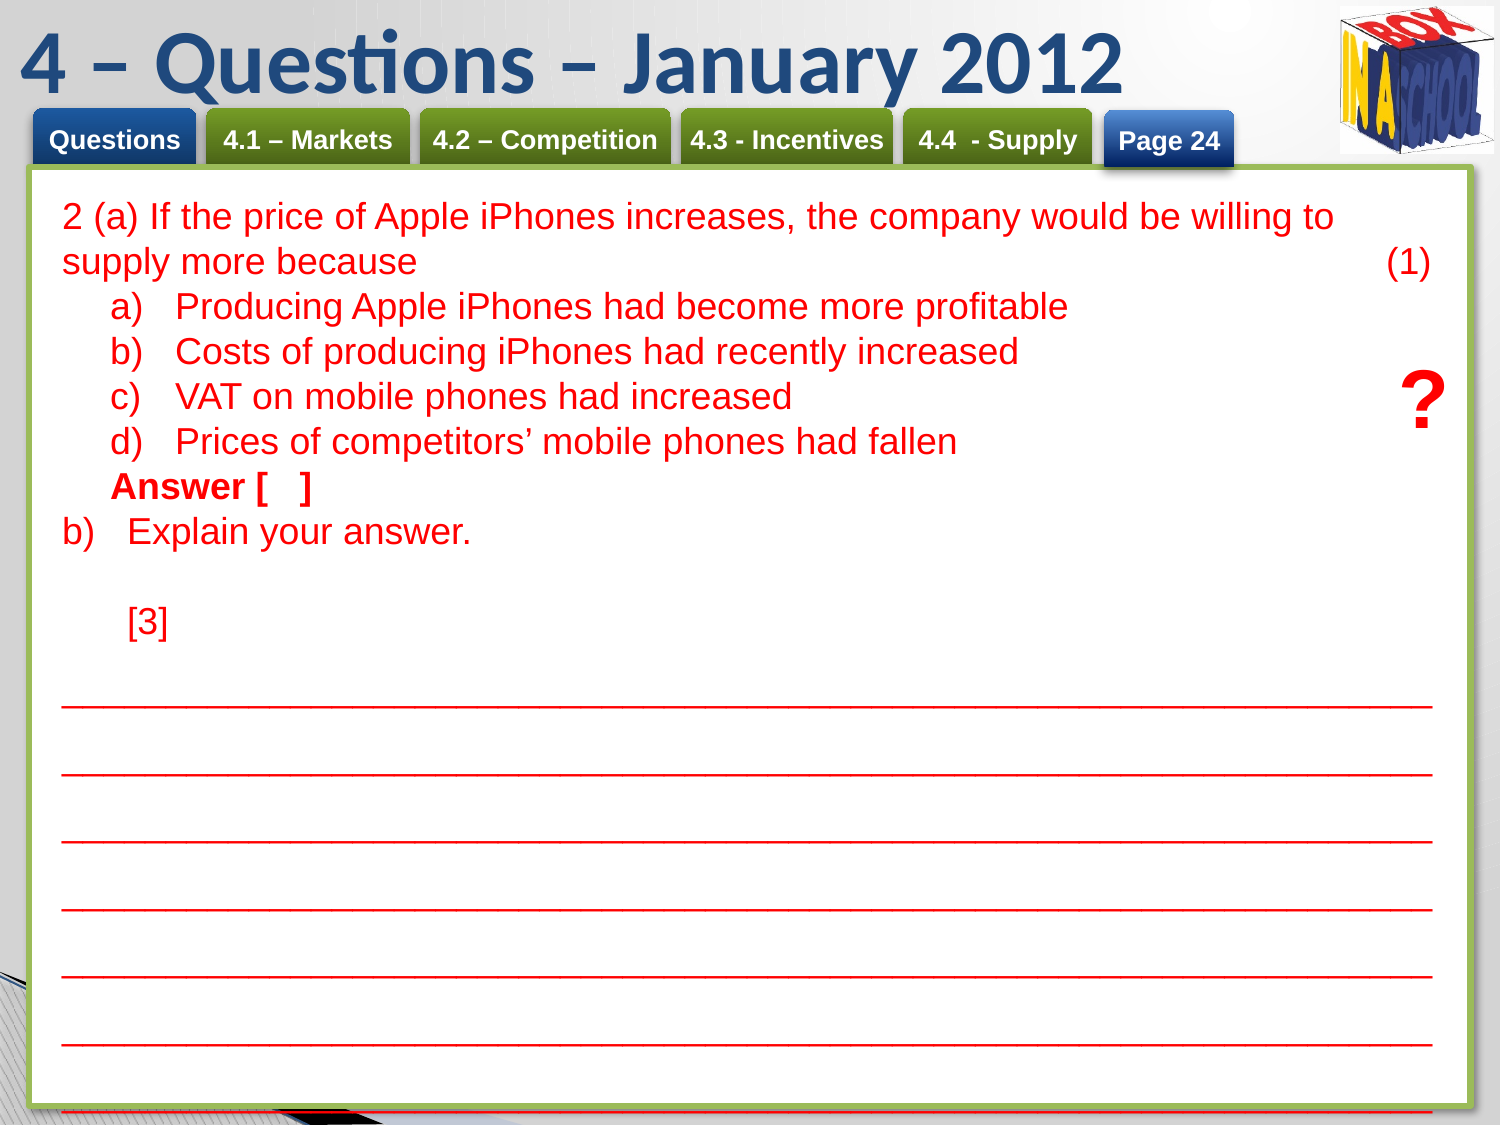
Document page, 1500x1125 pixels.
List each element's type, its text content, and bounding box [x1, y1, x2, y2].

picture [1340, 6, 1495, 154]
text_box ? [1383, 338, 1464, 453]
title 4 – Questions – January 2012 [5, 11, 1270, 102]
text_box Page 24 [1104, 109, 1235, 167]
text_box 2 (a) If the price of Apple iPhones increases, the company would be willing to supply more because (1) Producing Apple iPhones had become more profitable Costs of producing iPhones had recently increased VAT on mobile phones had increased Prices of competitors’ mobile phones had fallen Answer [ ] Explain your answer. [3] _____________________________________________________________________________________________________________________________________________________________________________________________________________________________________________________________________________________________________________________________________________________________________________________________________________________________________________________________________________________________________________(Total for Question 2 = 4 marks) [47, 184, 1447, 1125]
